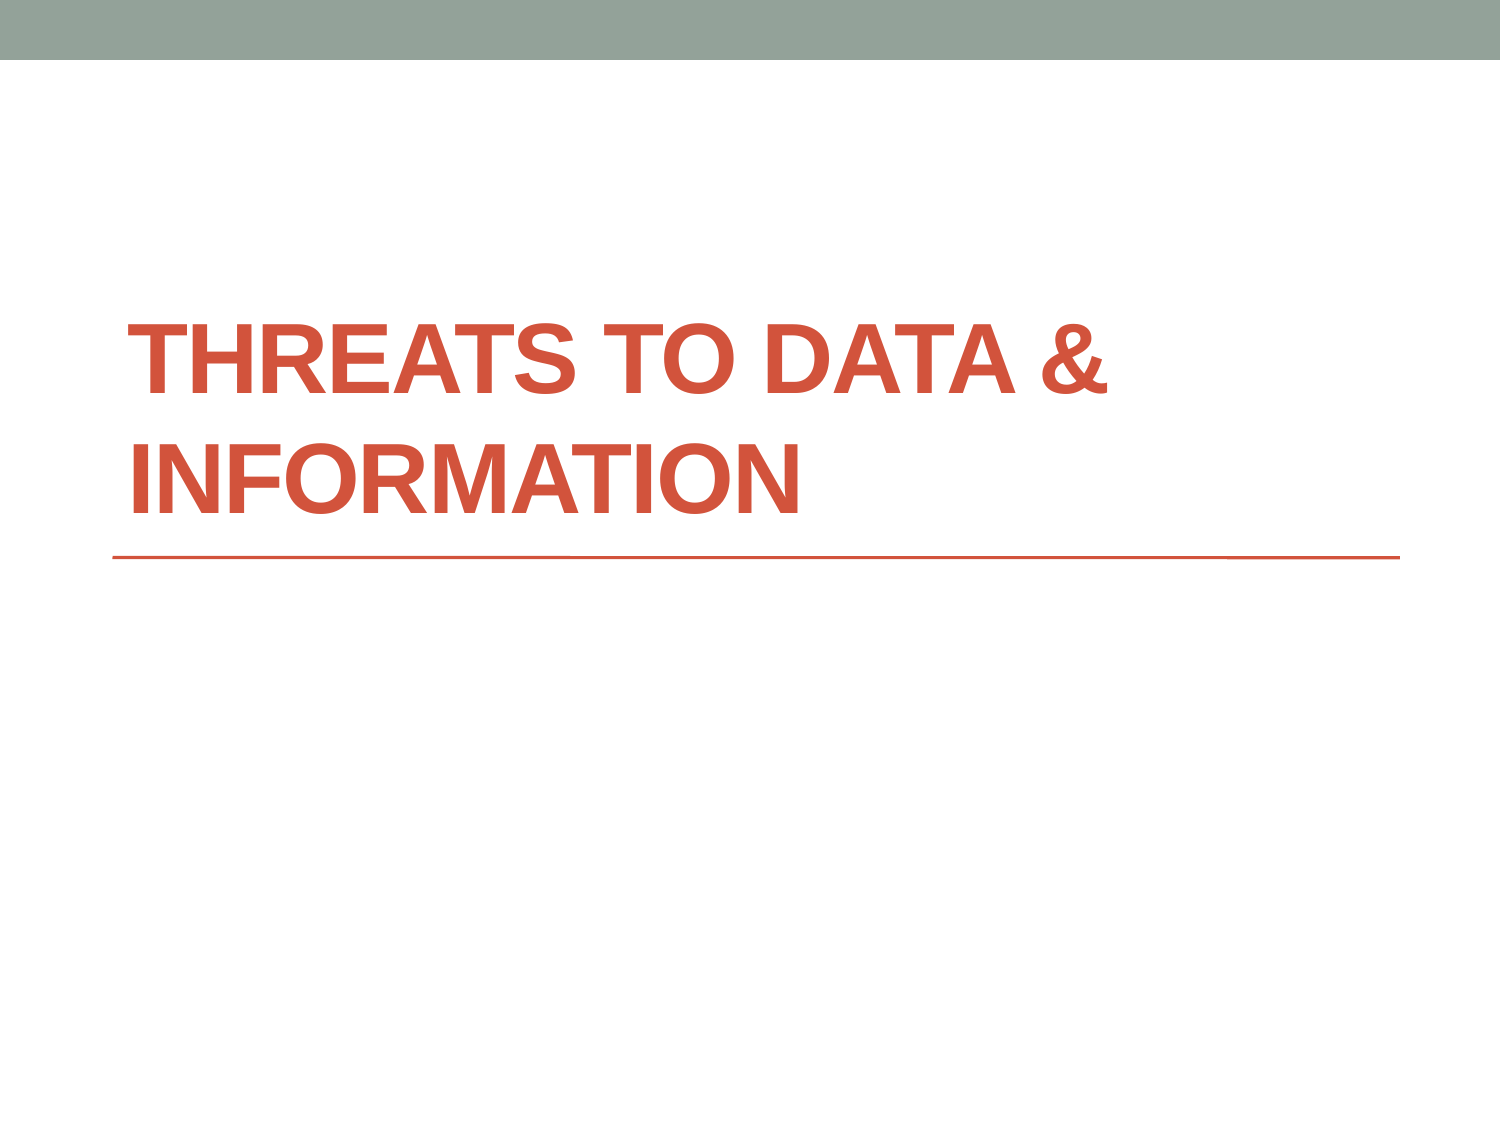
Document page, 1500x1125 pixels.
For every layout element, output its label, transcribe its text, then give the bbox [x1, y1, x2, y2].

title Threats to data & information [112, 224, 1400, 542]
